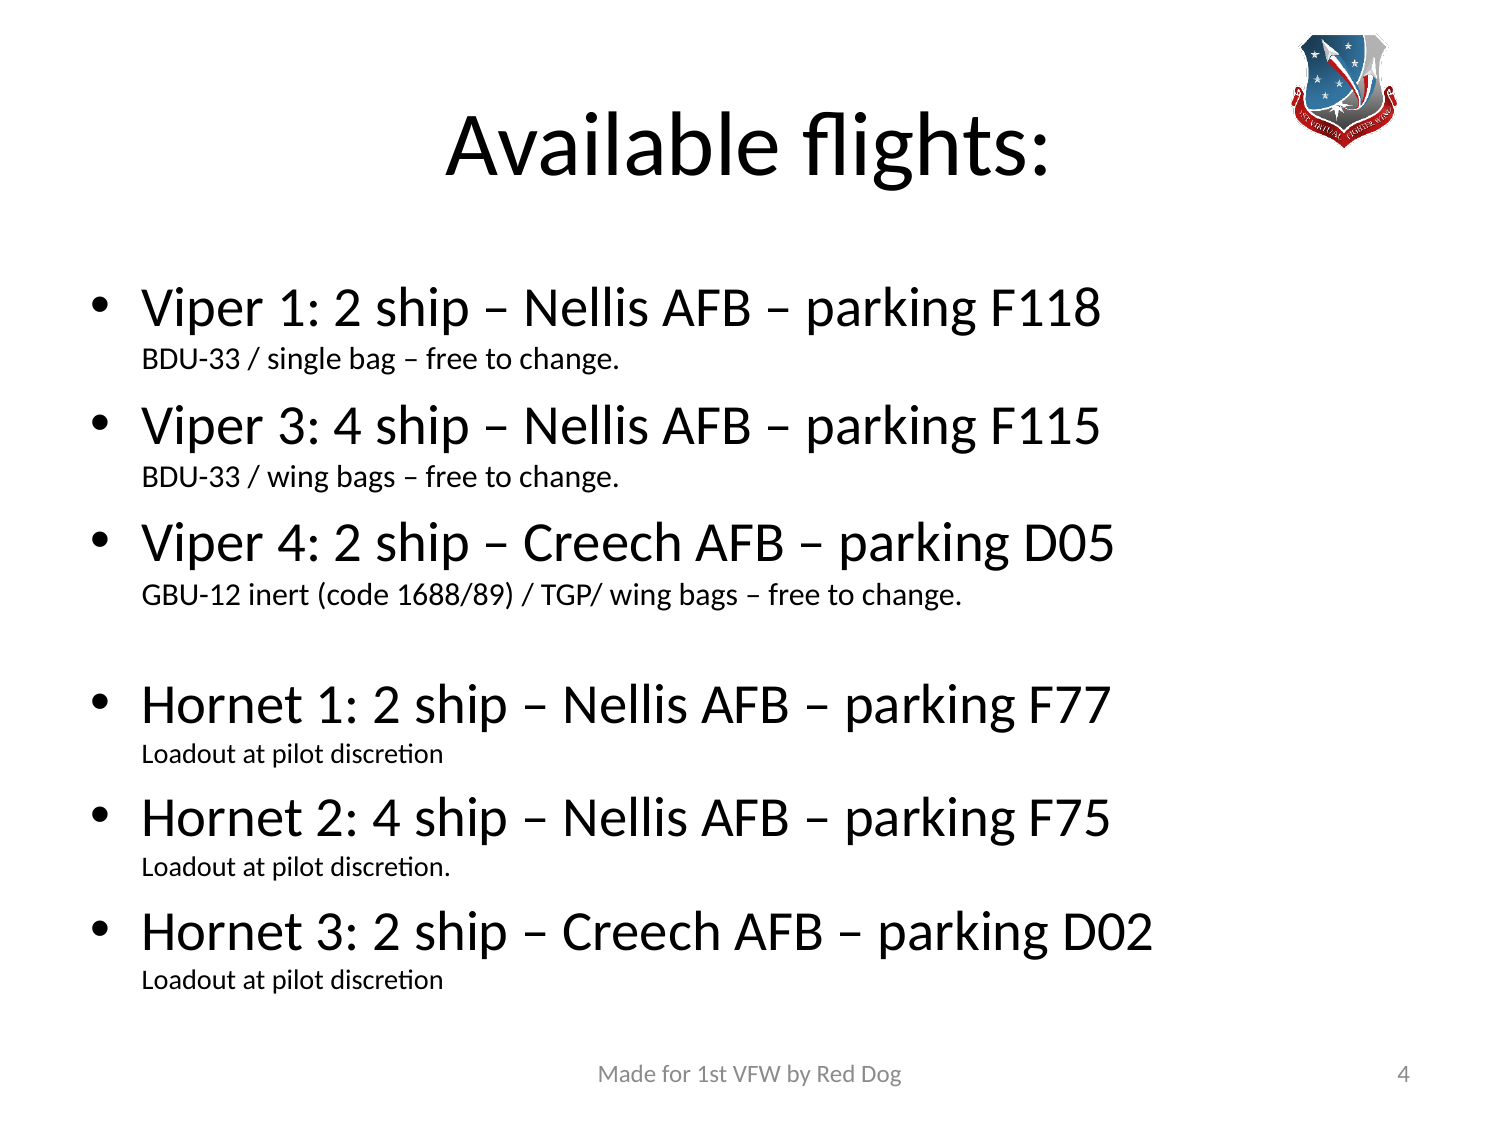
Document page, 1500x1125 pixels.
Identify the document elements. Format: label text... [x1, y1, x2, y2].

footer Made for 1st VFW by Red Dog [512, 1042, 988, 1103]
slide_number 4 [1074, 1042, 1425, 1103]
list Viper 1: 2 ship – Nellis AFB – parking F118 BDU-33 / single bag – free to change. Viper 3: 4 ship – Nellis AFB – parking F115 BDU-33 / wing bags – free to change. Viper 4: 2 ship – Creech AFB – parking D05 GBU-12 inert (code 1688/89) / TGP/ wing bags – free to change. Hornet 1: 2 ship – Nellis AFB – parking F77 Loadout at pilot discretion Hornet 2: 4 ship – Nellis AFB – parking F75 Loadout at pilot discretion. Hornet 3: 2 ship – Creech AFB – parking D02 Loadout at pilot discretion [75, 262, 1425, 1005]
title Available flights: [75, 45, 1425, 233]
picture [1262, 3, 1426, 180]
